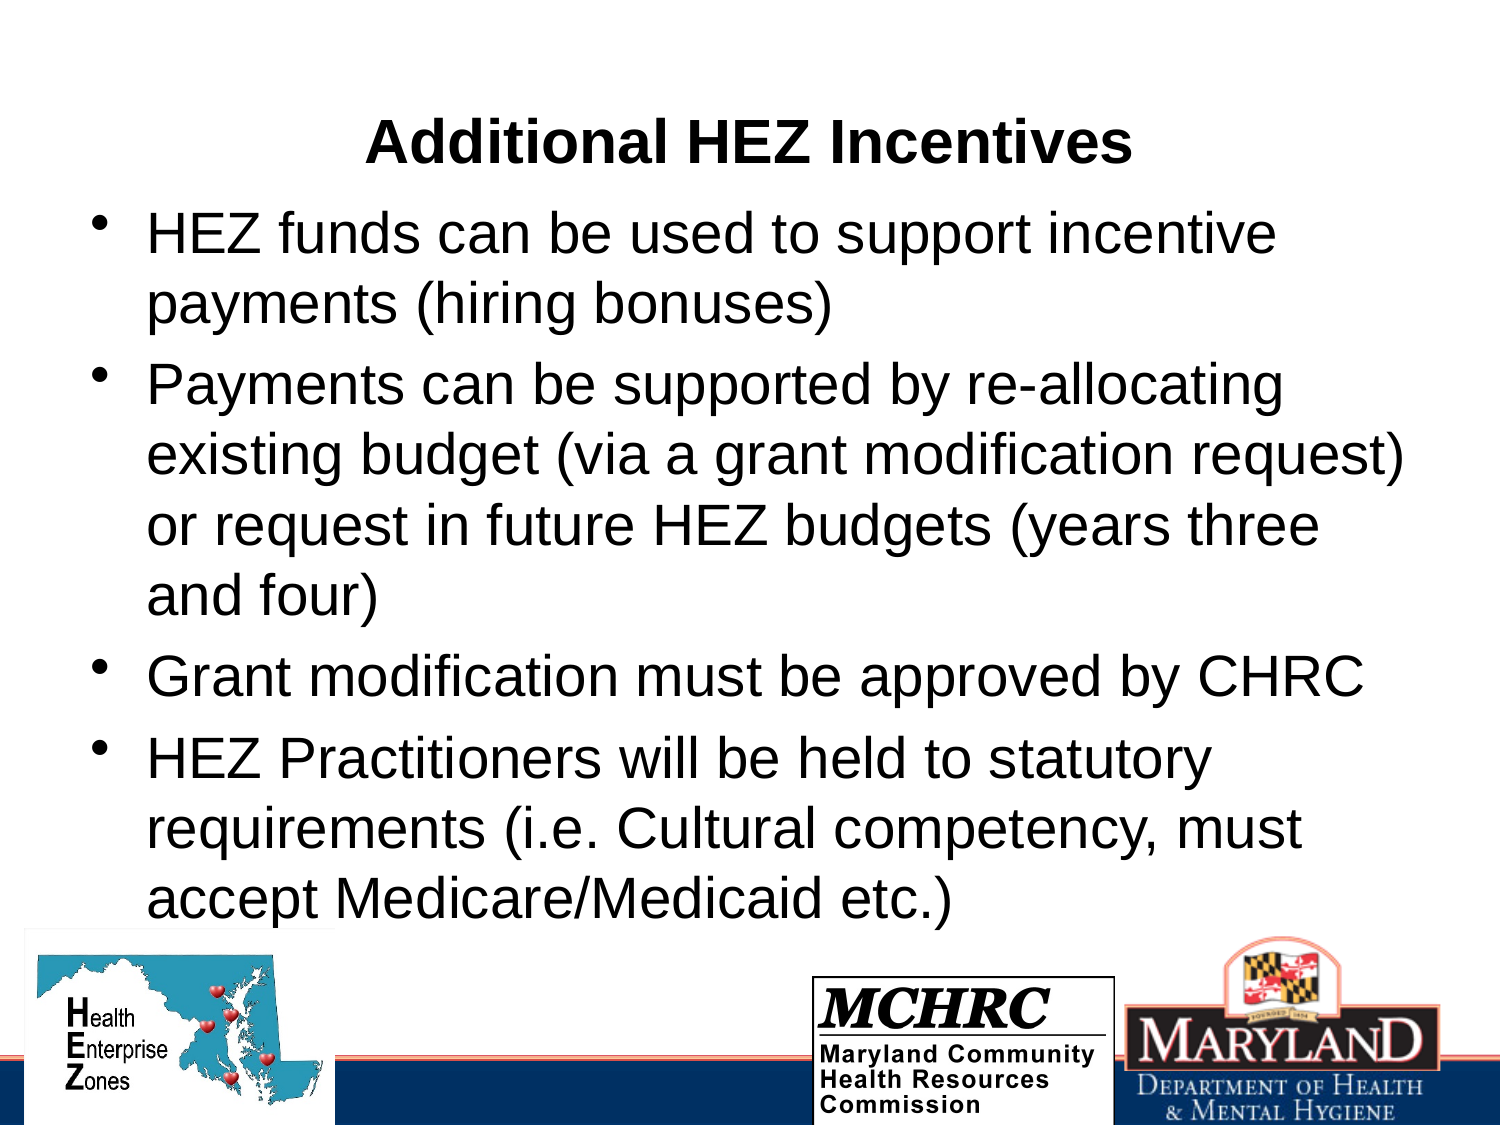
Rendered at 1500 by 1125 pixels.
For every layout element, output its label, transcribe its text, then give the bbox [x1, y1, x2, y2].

list HEZ funds can be used to support incentive payments (hiring bonuses) Payments can be supported by re-allocating existing budget (via a grant modification request) or request in future HEZ budgets (years three and four) Grant modification must be approved by CHRC HEZ Practitioners will be held to statutory requirements (i.e. Cultural competency, must accept Medicare/Medicaid etc.) [74, 233, 1426, 1006]
picture [0, 924, 1500, 1125]
title Additional HEZ Incentives [74, 44, 1426, 233]
